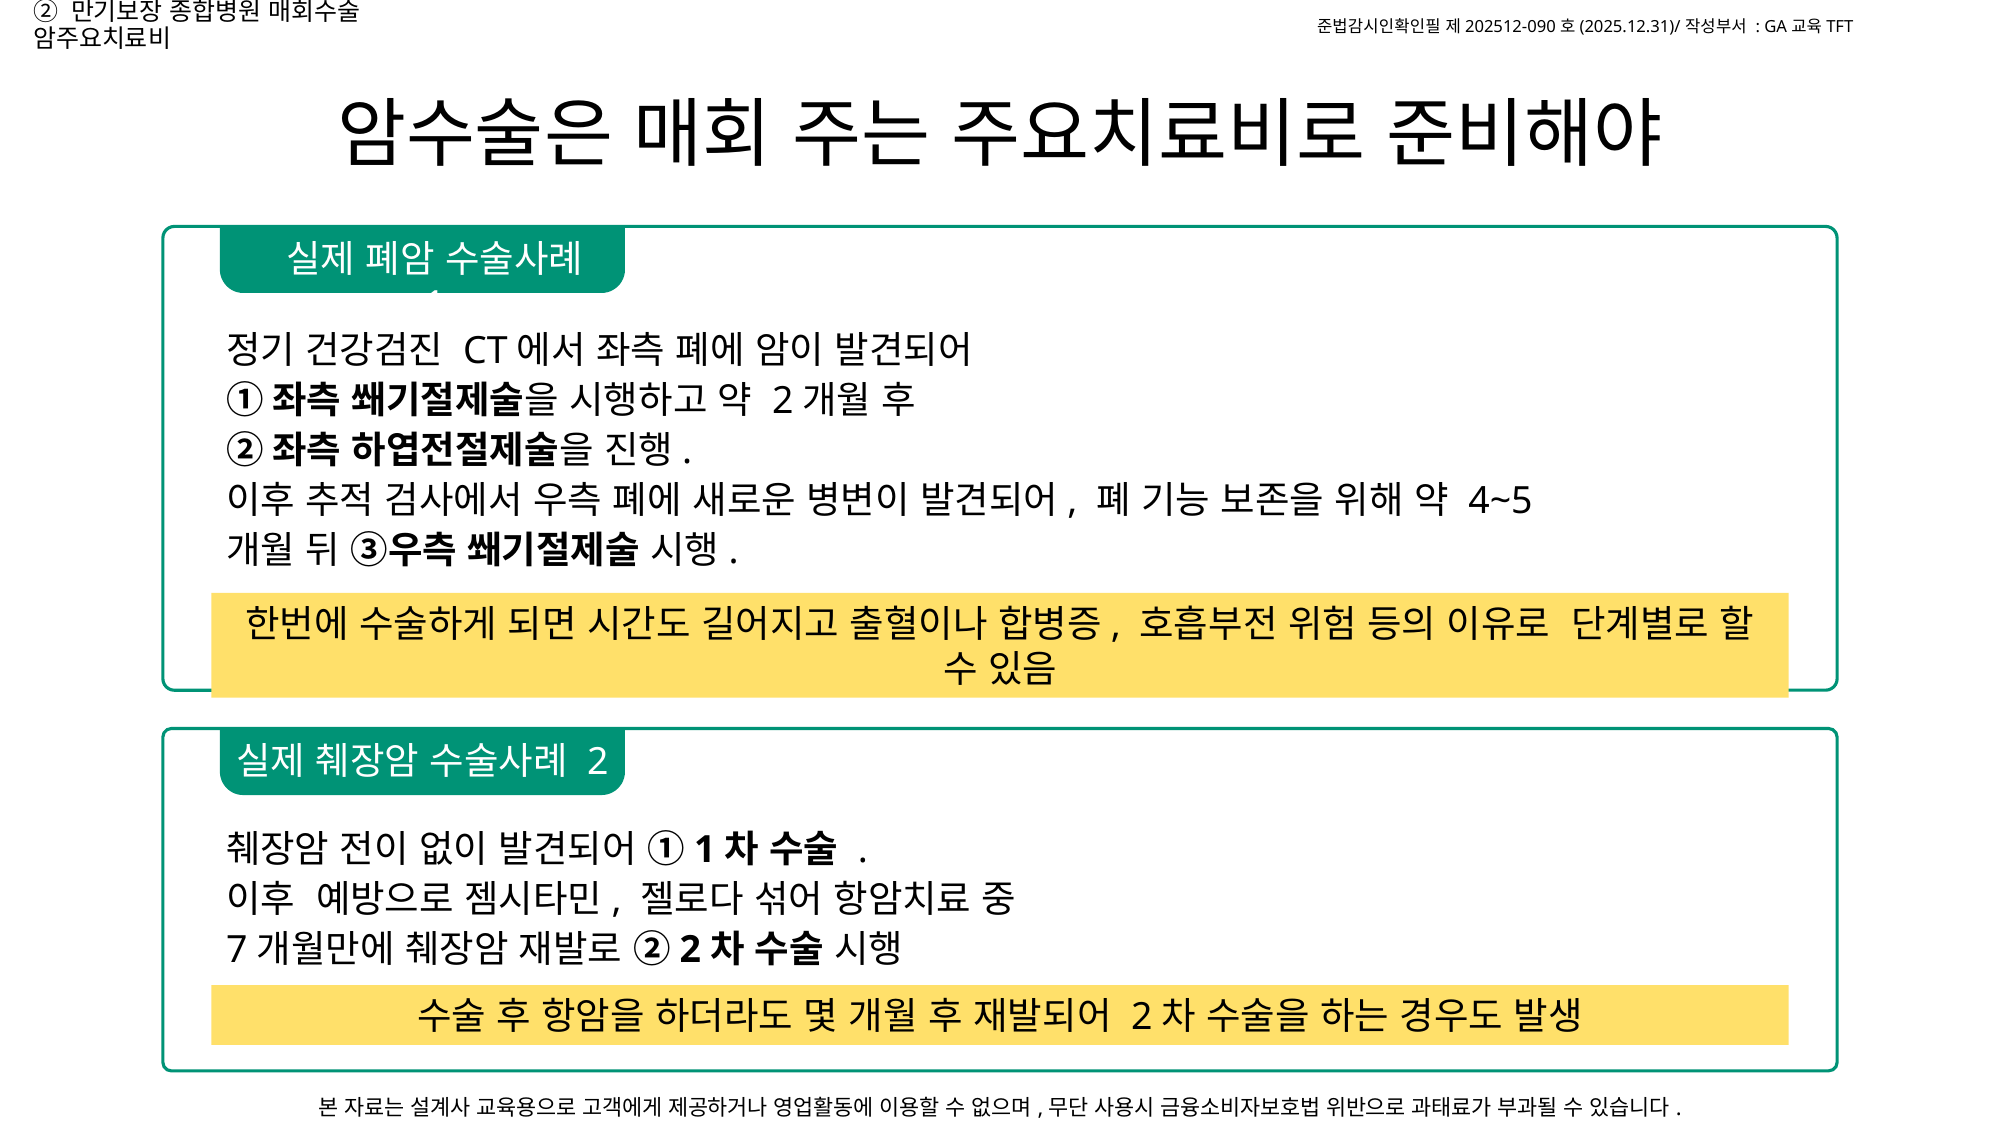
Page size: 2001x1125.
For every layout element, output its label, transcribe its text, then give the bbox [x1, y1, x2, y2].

text_box 실제 췌장암 수술사례 2 [219, 729, 625, 790]
text_box 암수술은 매회 주는 주요치료비로 준비해야 [211, 78, 1789, 183]
text_box [218, 726, 627, 781]
text_box 정기 건강검진 CT에서 좌측 폐에 암이 발견되어 ①좌측 쐐기절제술을 시행하고 약 2개월 후 ②좌측 하엽전절제술을 진행. 이후 추적 검사에서 우측 폐에 새로운 병변이 발견되어, 폐 기능 보존을 위해 약 4~5개월 뒤 ③우측 쐐기절제술 시행. [211, 313, 1592, 579]
text_box [218, 224, 627, 295]
text_box [161, 726, 1839, 1073]
text_box [226, 790, 619, 797]
text_box ② 만기보장 종합병원 매회수술 암주요치료비 [33, 0, 497, 53]
text_box [161, 224, 1839, 692]
text_box 실제 폐암 수술사례 1 [257, 227, 613, 313]
text_box 췌장암 전이 없이 발견되어 ①1차 수술 . 이후 예방으로 젬시타민, 젤로다 섞어 항암치료 중 7개월만에 췌장암 재발로 ②2차 수술 시행 [211, 812, 1485, 978]
text_box 수술 후 항암을 하더라도 몇 개월 후 재발되어 2차 수술을 하는 경우도 발생 [211, 985, 1789, 1045]
text_box 한번에 수술하게 되면 시간도 길어지고 출혈이나 합병증, 호흡부전 위험 등의 이유로 단계별로 할 수 있음 [211, 592, 1789, 698]
